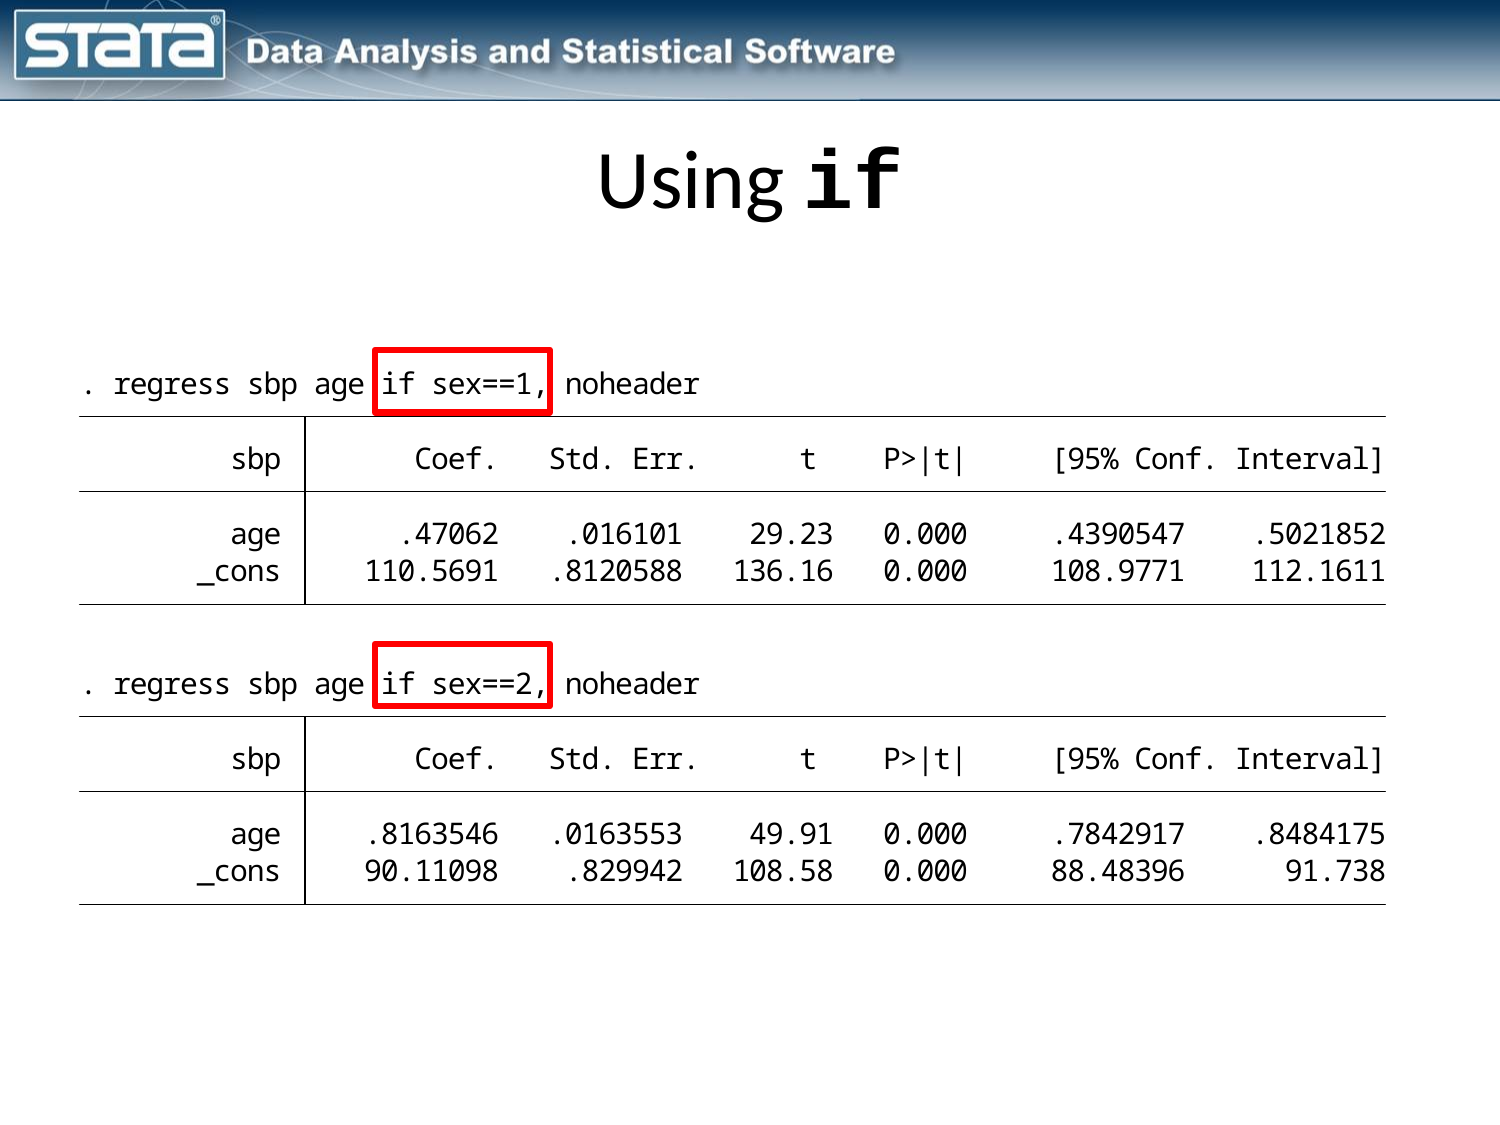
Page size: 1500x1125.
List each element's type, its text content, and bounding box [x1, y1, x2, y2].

title Using if [0, 99, 1500, 250]
picture [0, 0, 1500, 99]
text_box [373, 348, 552, 360]
picture [75, 362, 1425, 926]
